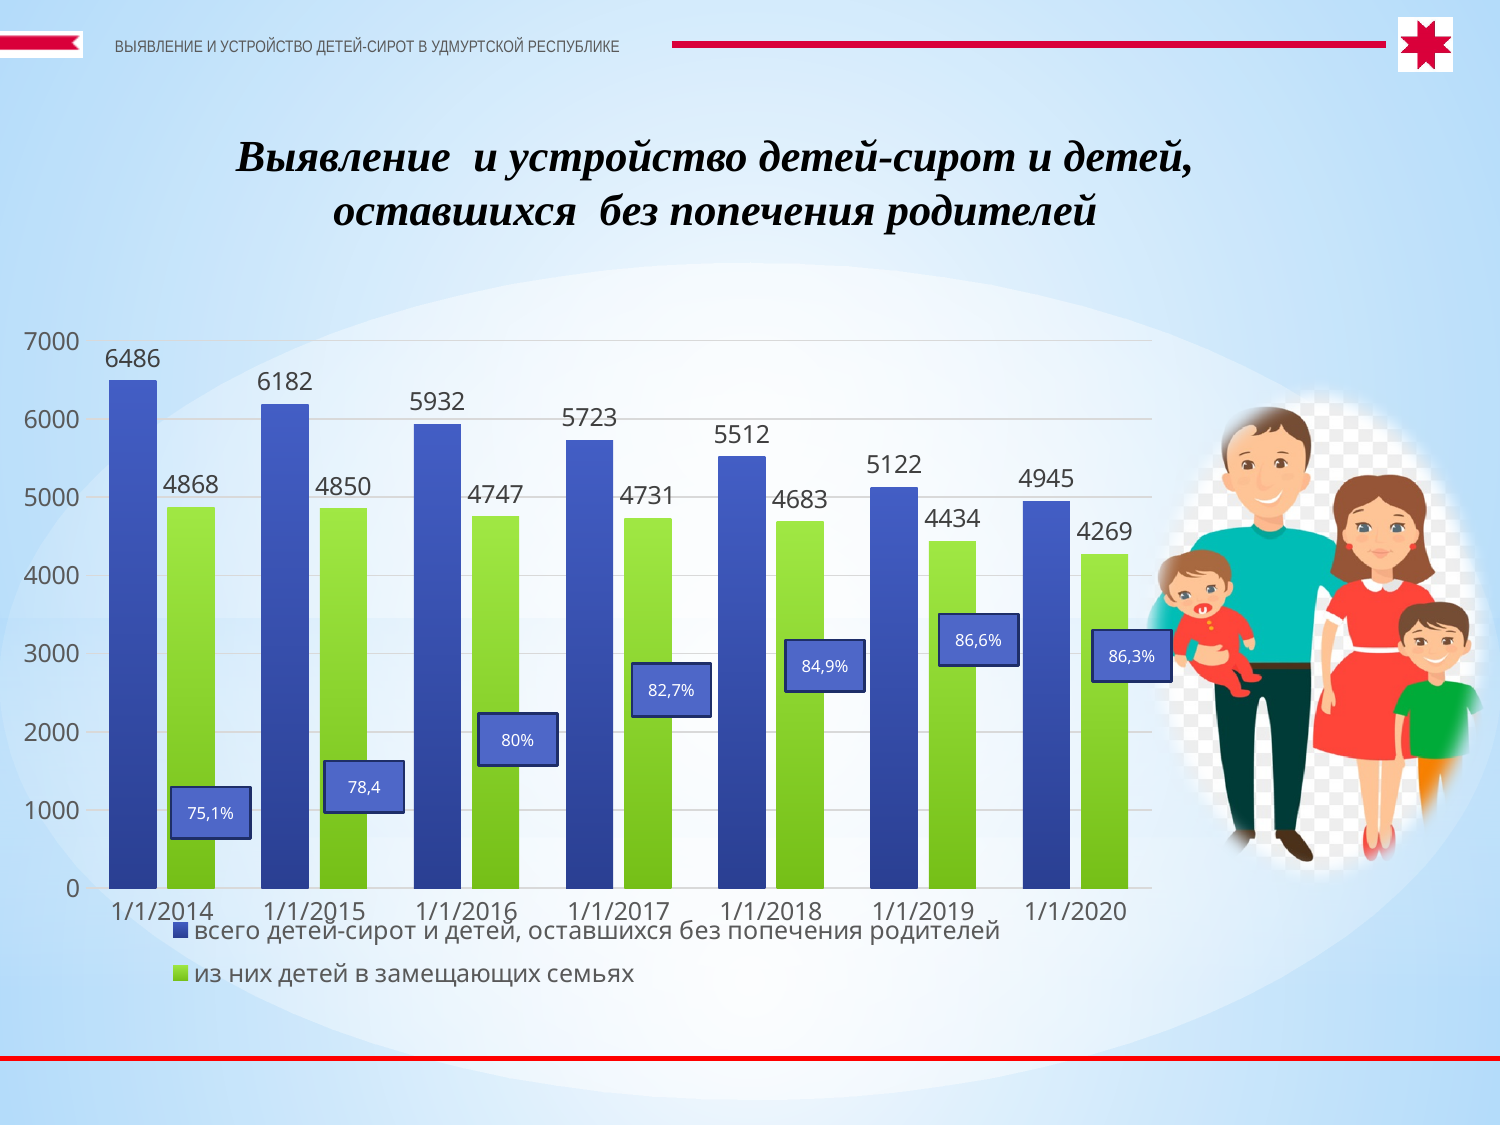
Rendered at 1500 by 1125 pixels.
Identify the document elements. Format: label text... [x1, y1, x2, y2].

picture [1176, 373, 1500, 894]
chart [0, 309, 1176, 1000]
list Выявление и устройство детей-сирот и детей, оставшихся без попечения родителей [194, 120, 1238, 279]
picture [1398, 16, 1453, 73]
text_box ВЫЯВЛЕНИЕ И УСТРОЙСТВО ДЕТЕЙ-СИРОТ В УДМУРТСКОЙ РЕСПУБЛИКЕ [100, 28, 759, 63]
picture [0, 30, 83, 58]
